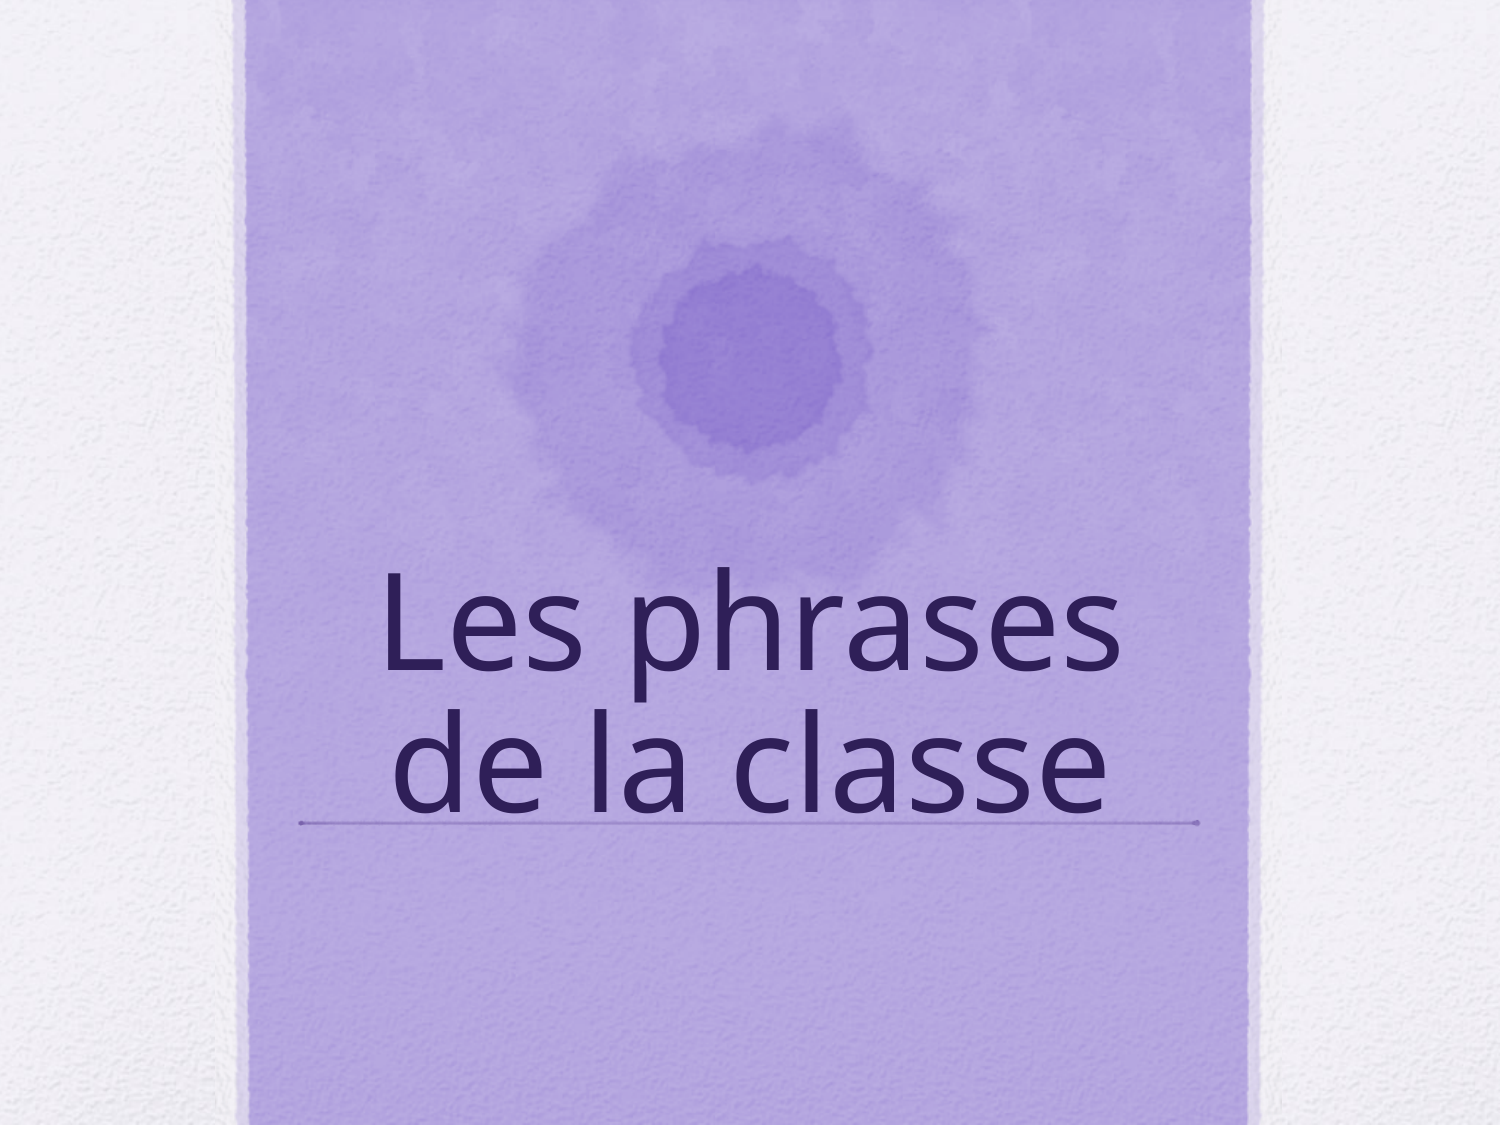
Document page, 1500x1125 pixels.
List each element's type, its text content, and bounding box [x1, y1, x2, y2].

title Les phrases de la classe [304, 605, 1198, 847]
picture [0, 0, 1500, 1125]
